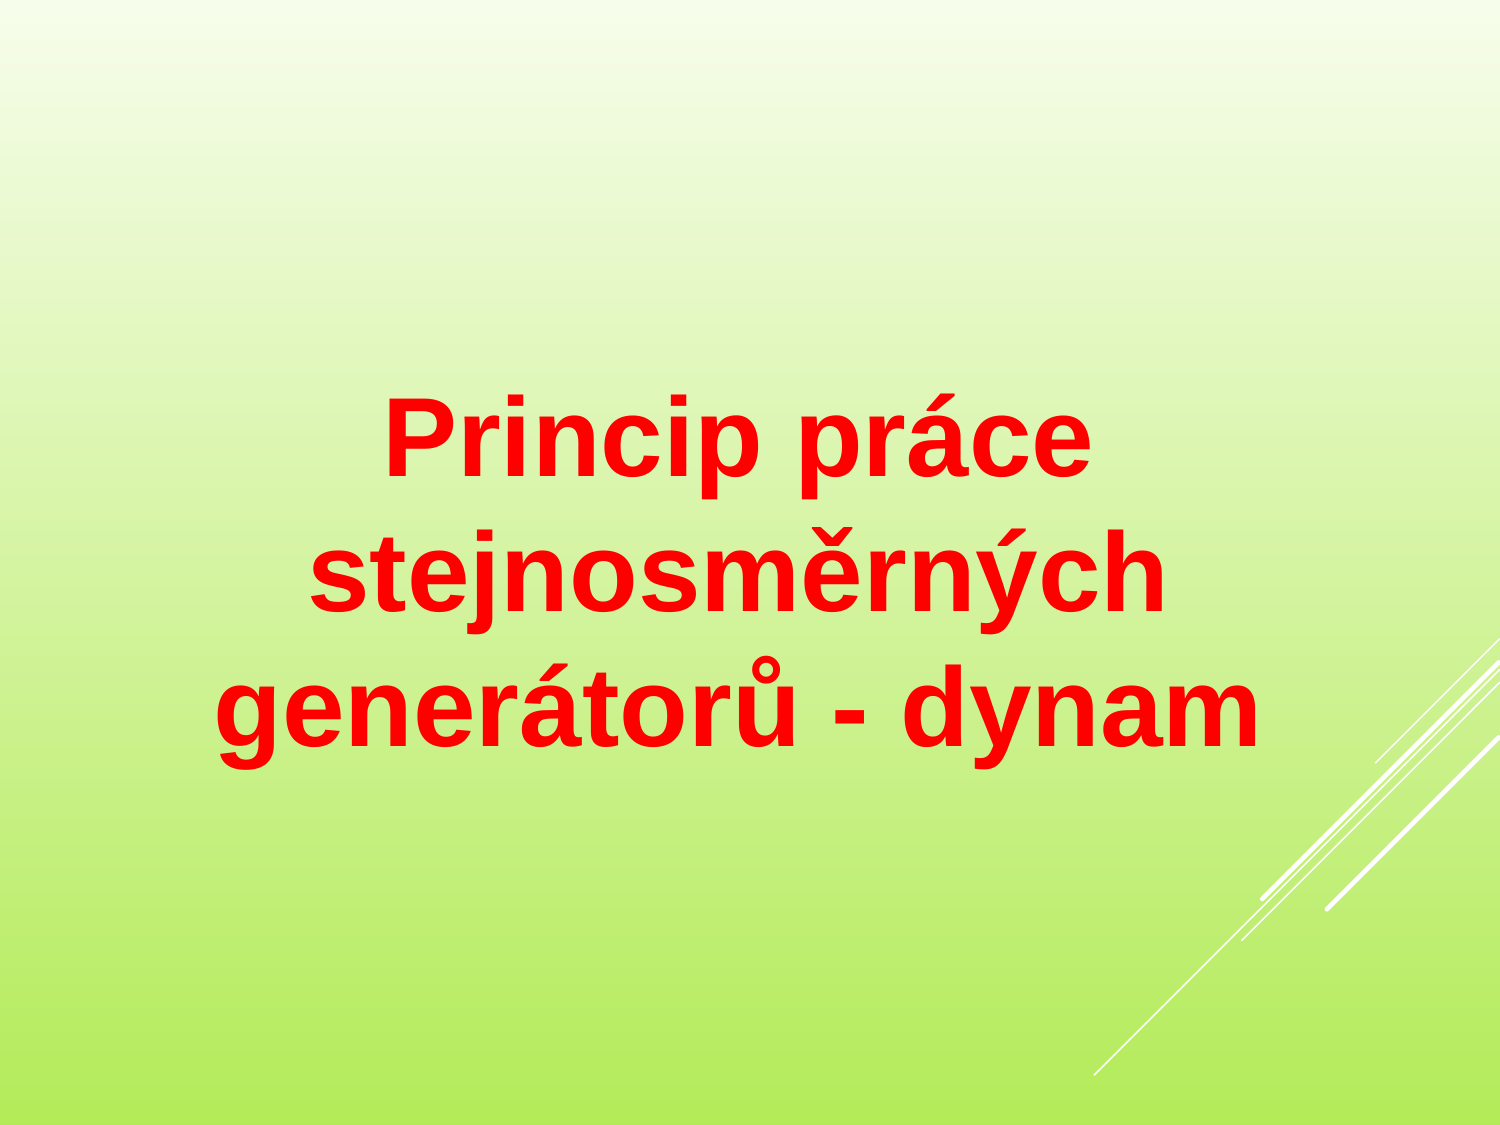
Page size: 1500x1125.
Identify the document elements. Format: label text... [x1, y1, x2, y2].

title Princip práce stejnosměrných generátorů - dynam [63, 178, 1414, 1090]
